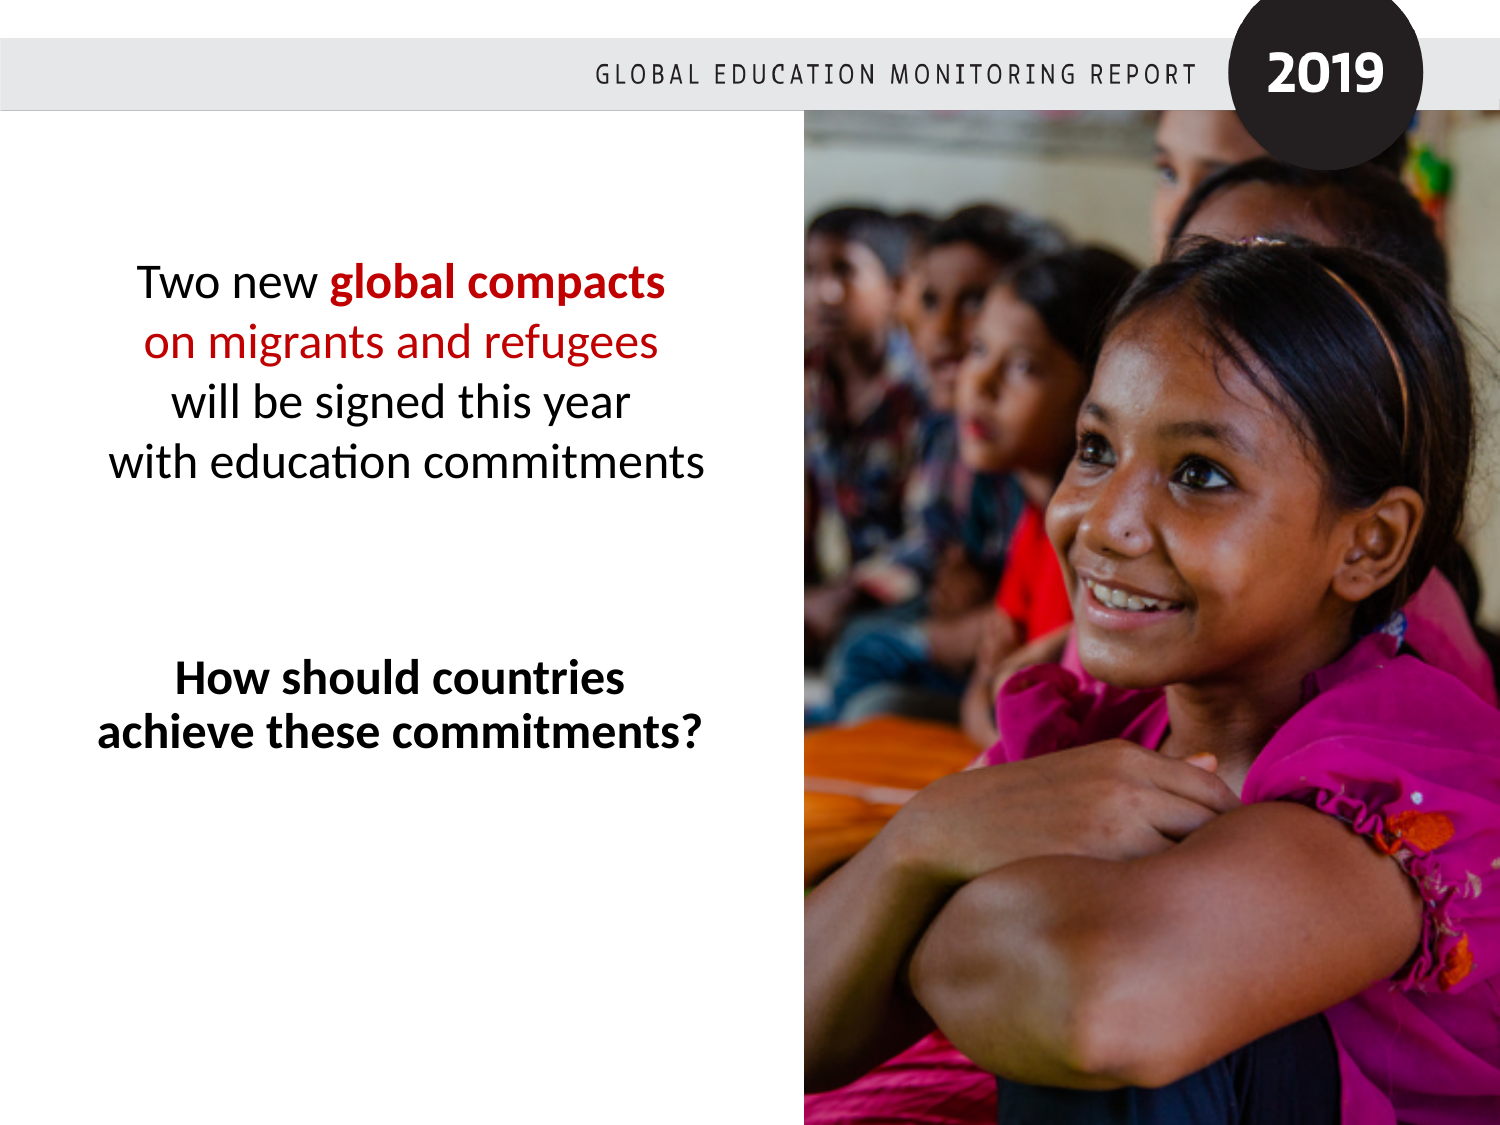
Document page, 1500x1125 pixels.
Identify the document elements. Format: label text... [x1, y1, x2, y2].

picture [0, 0, 1500, 1125]
text_box How should countries achieve these commitments? [75, 643, 725, 805]
text_box Two new global compacts on migrants and refugees will be signed this year with education commitments [82, 241, 732, 510]
